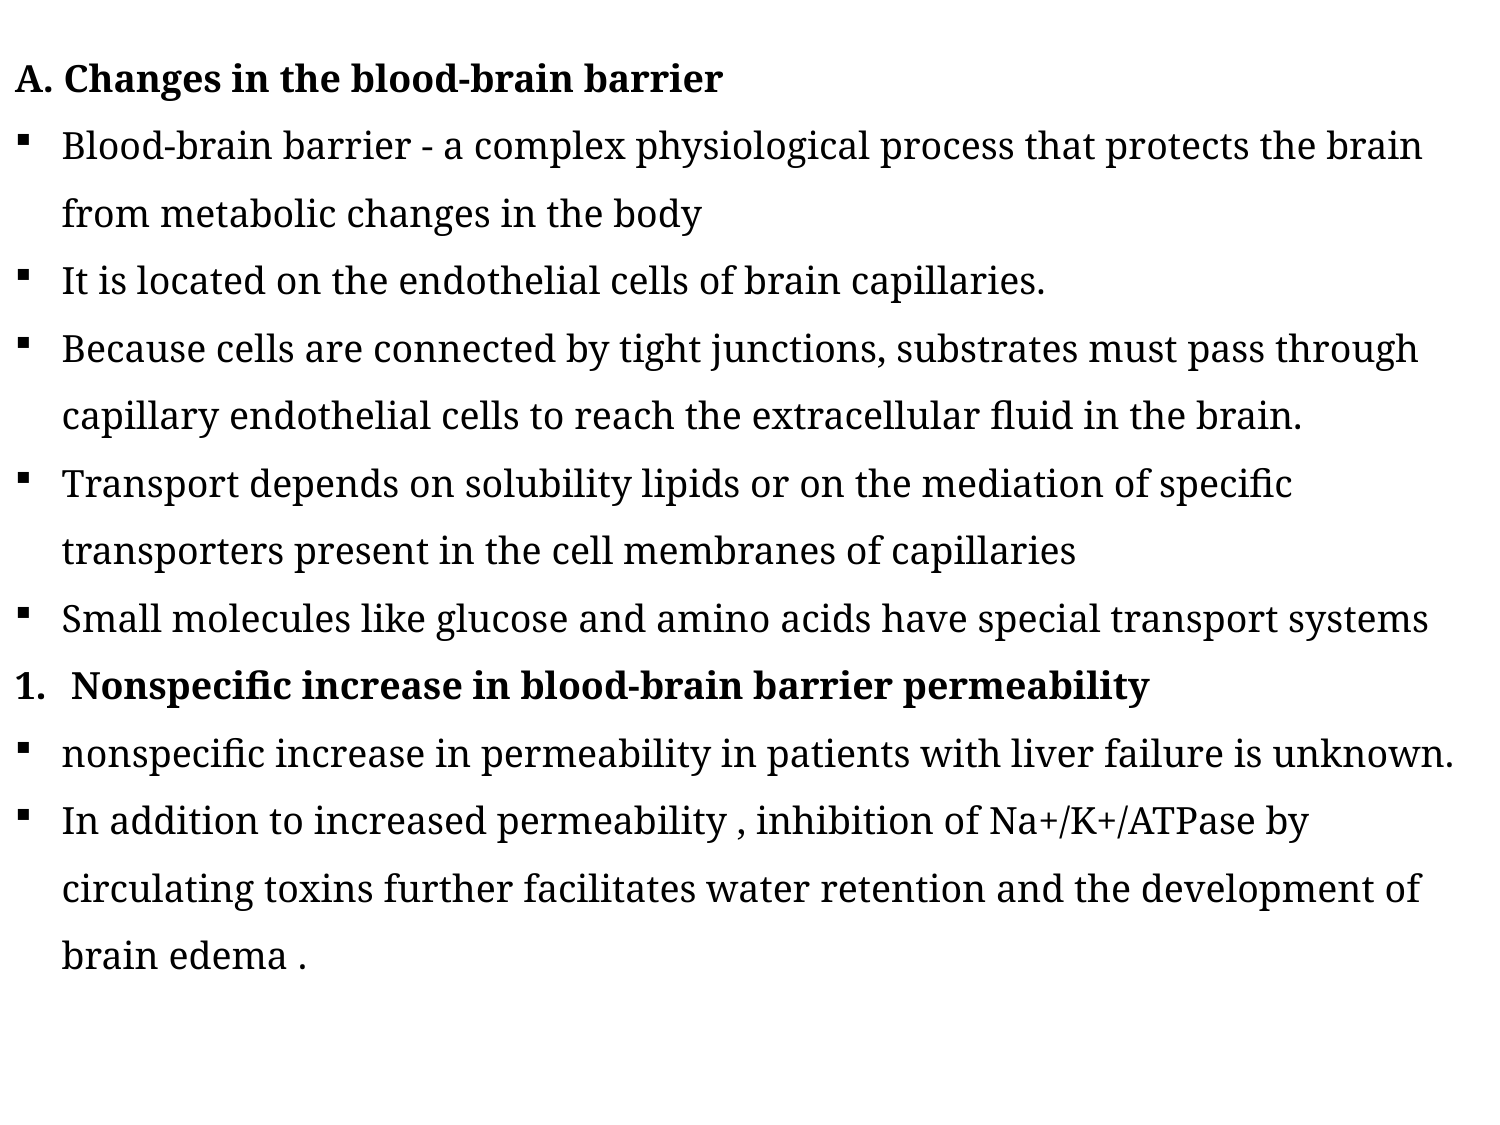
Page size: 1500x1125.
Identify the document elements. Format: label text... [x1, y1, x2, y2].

text_box A. Changes in the blood-brain barrier Blood-brain barrier - a complex physiological process that protects the brain from metabolic changes in the body It is located on the endothelial cells of brain capillaries. Because cells are connected by tight junctions, substrates must pass through capillary endothelial cells to reach the extracellular fluid in the brain. Transport depends on solubility lipids or on the mediation of specific transporters present in the cell membranes of capillaries Small molecules like glucose and amino acids have special transport systems Nonspecific increase in blood-brain barrier permeability nonspecific increase in permeability in patients with liver failure is unknown. In addition to increased permeability , inhibition of Na+/K+/ATPase by circulating toxins further facilitates water retention and the development of brain edema . [0, 24, 1500, 985]
